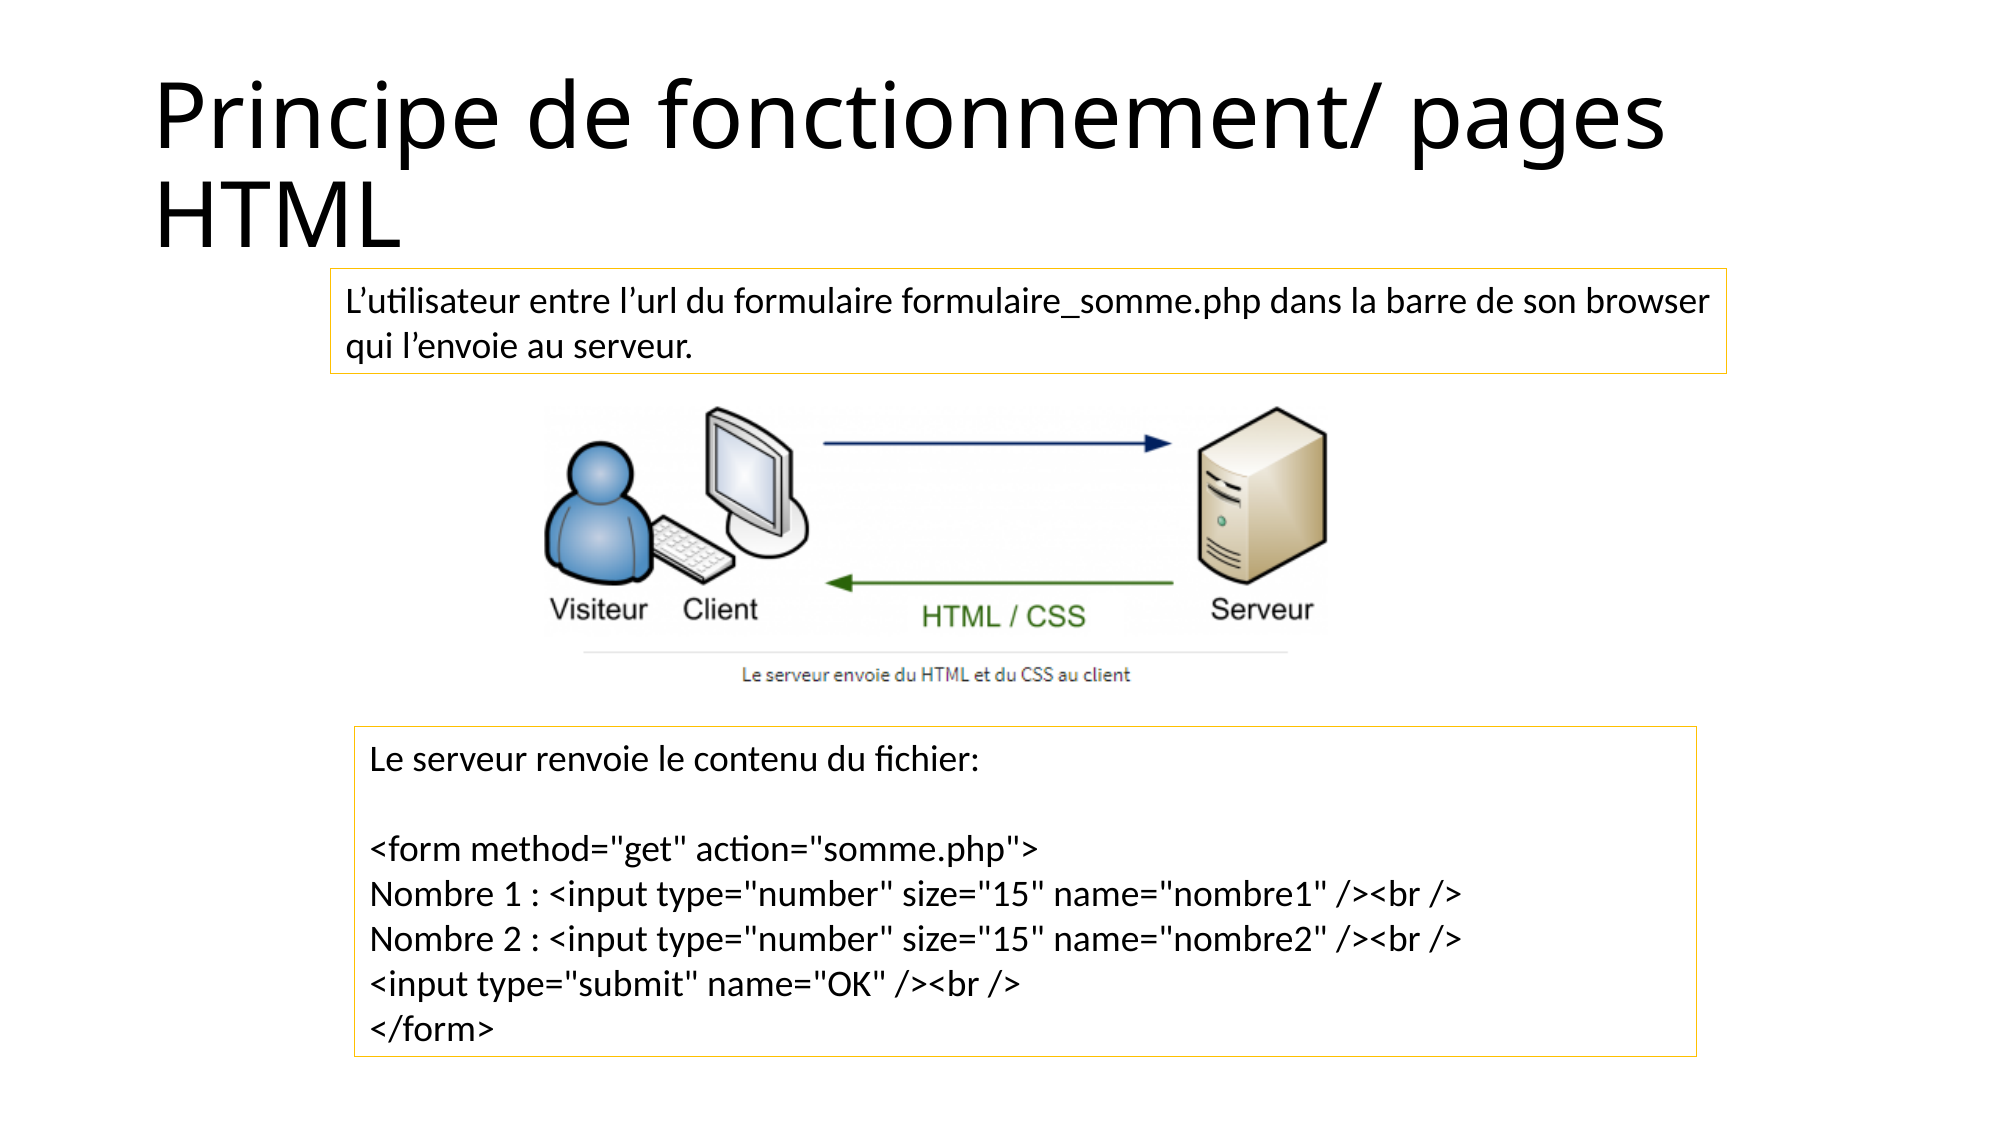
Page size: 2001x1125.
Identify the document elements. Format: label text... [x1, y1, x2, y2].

text_box L’utilisateur entre l’url du formulaire formulaire_somme.php dans la barre de son browser qui l’envoie au serveur. [330, 268, 1727, 374]
text_box Le serveur renvoie le contenu du fichier: <form method="get" action="somme.php"> Nombre 1 : <input type="number" size="15" name="nombre1" /><br /> Nombre 2 : <input type="number" size="15" name="nombre2" /><br /> <input type="submit" name="OK" /><br /> </form> [354, 726, 1697, 1057]
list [518, 399, 1368, 702]
title Principe de fonctionnement/ pages HTML [137, 59, 1863, 278]
